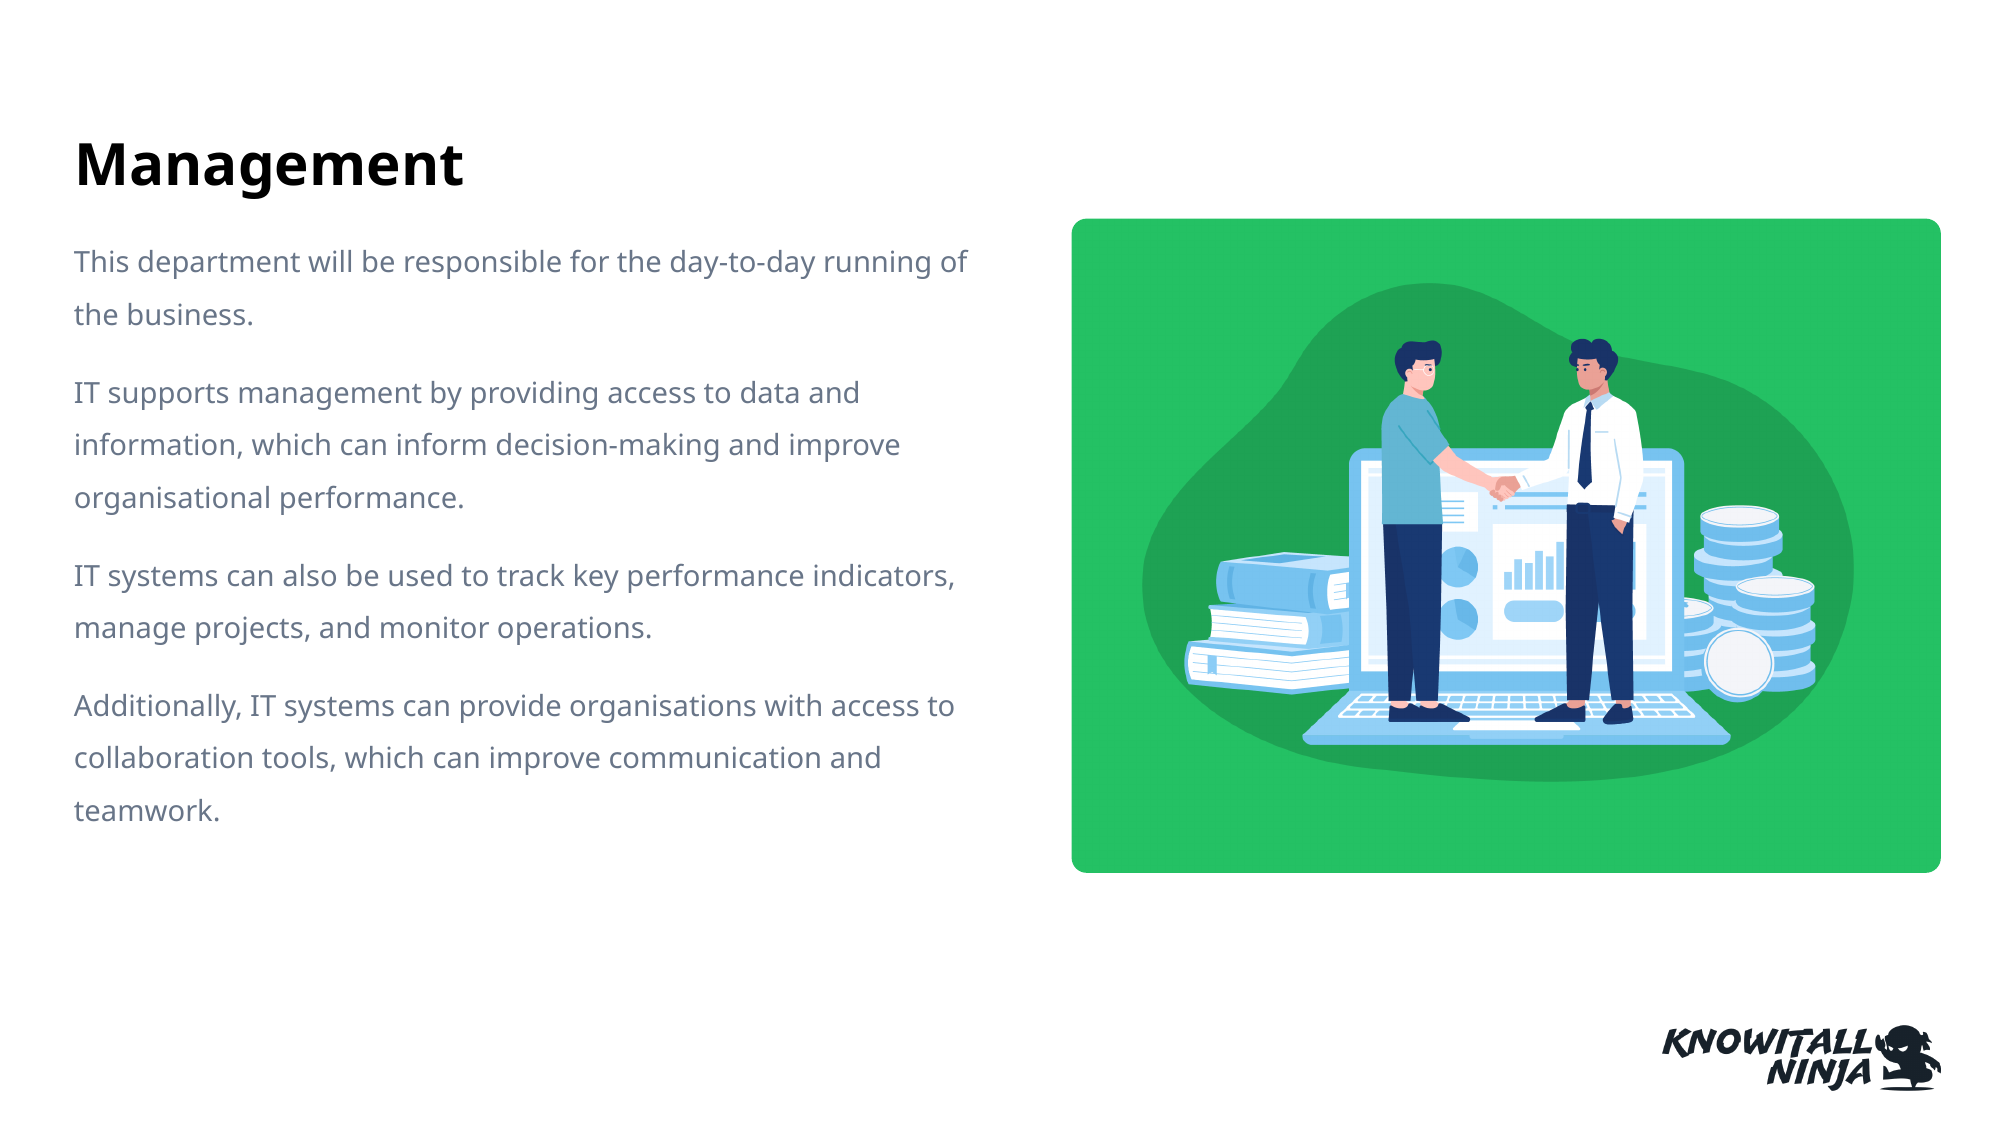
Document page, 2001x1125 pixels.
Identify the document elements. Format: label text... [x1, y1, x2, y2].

picture [1662, 1025, 1941, 1091]
list This department will be responsible for the day-to-day running of the business. IT supports management by providing access to data and information, which can inform decision-making and improve organisational performance. IT systems can also be used to track key performance indicators, manage projects, and monitor operations. Additionally, IT systems can provide organisations with access to collaboration tools, which can improve communication and teamwork. [59, 218, 1000, 1091]
picture [1071, 218, 1942, 874]
title Management [59, 117, 1000, 206]
